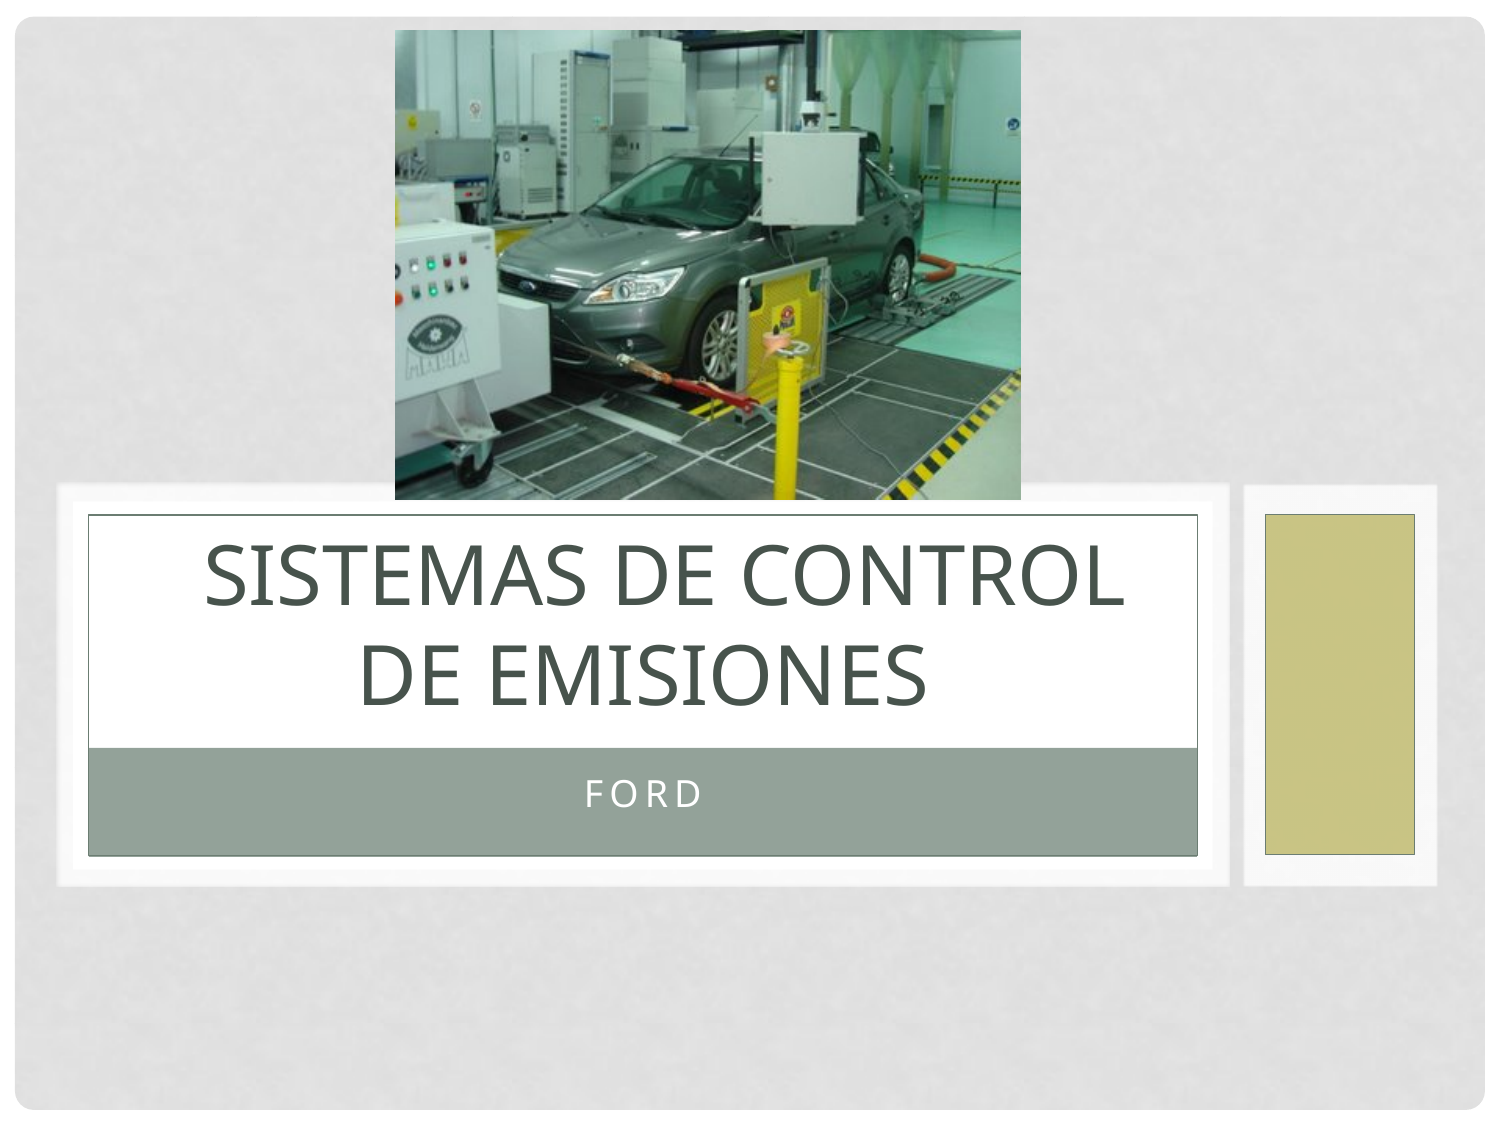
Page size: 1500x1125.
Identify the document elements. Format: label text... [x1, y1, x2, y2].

picture [395, 30, 1021, 500]
subtitle ford [105, 762, 1181, 838]
title sistemas de Control de emisiones [99, 529, 1187, 730]
